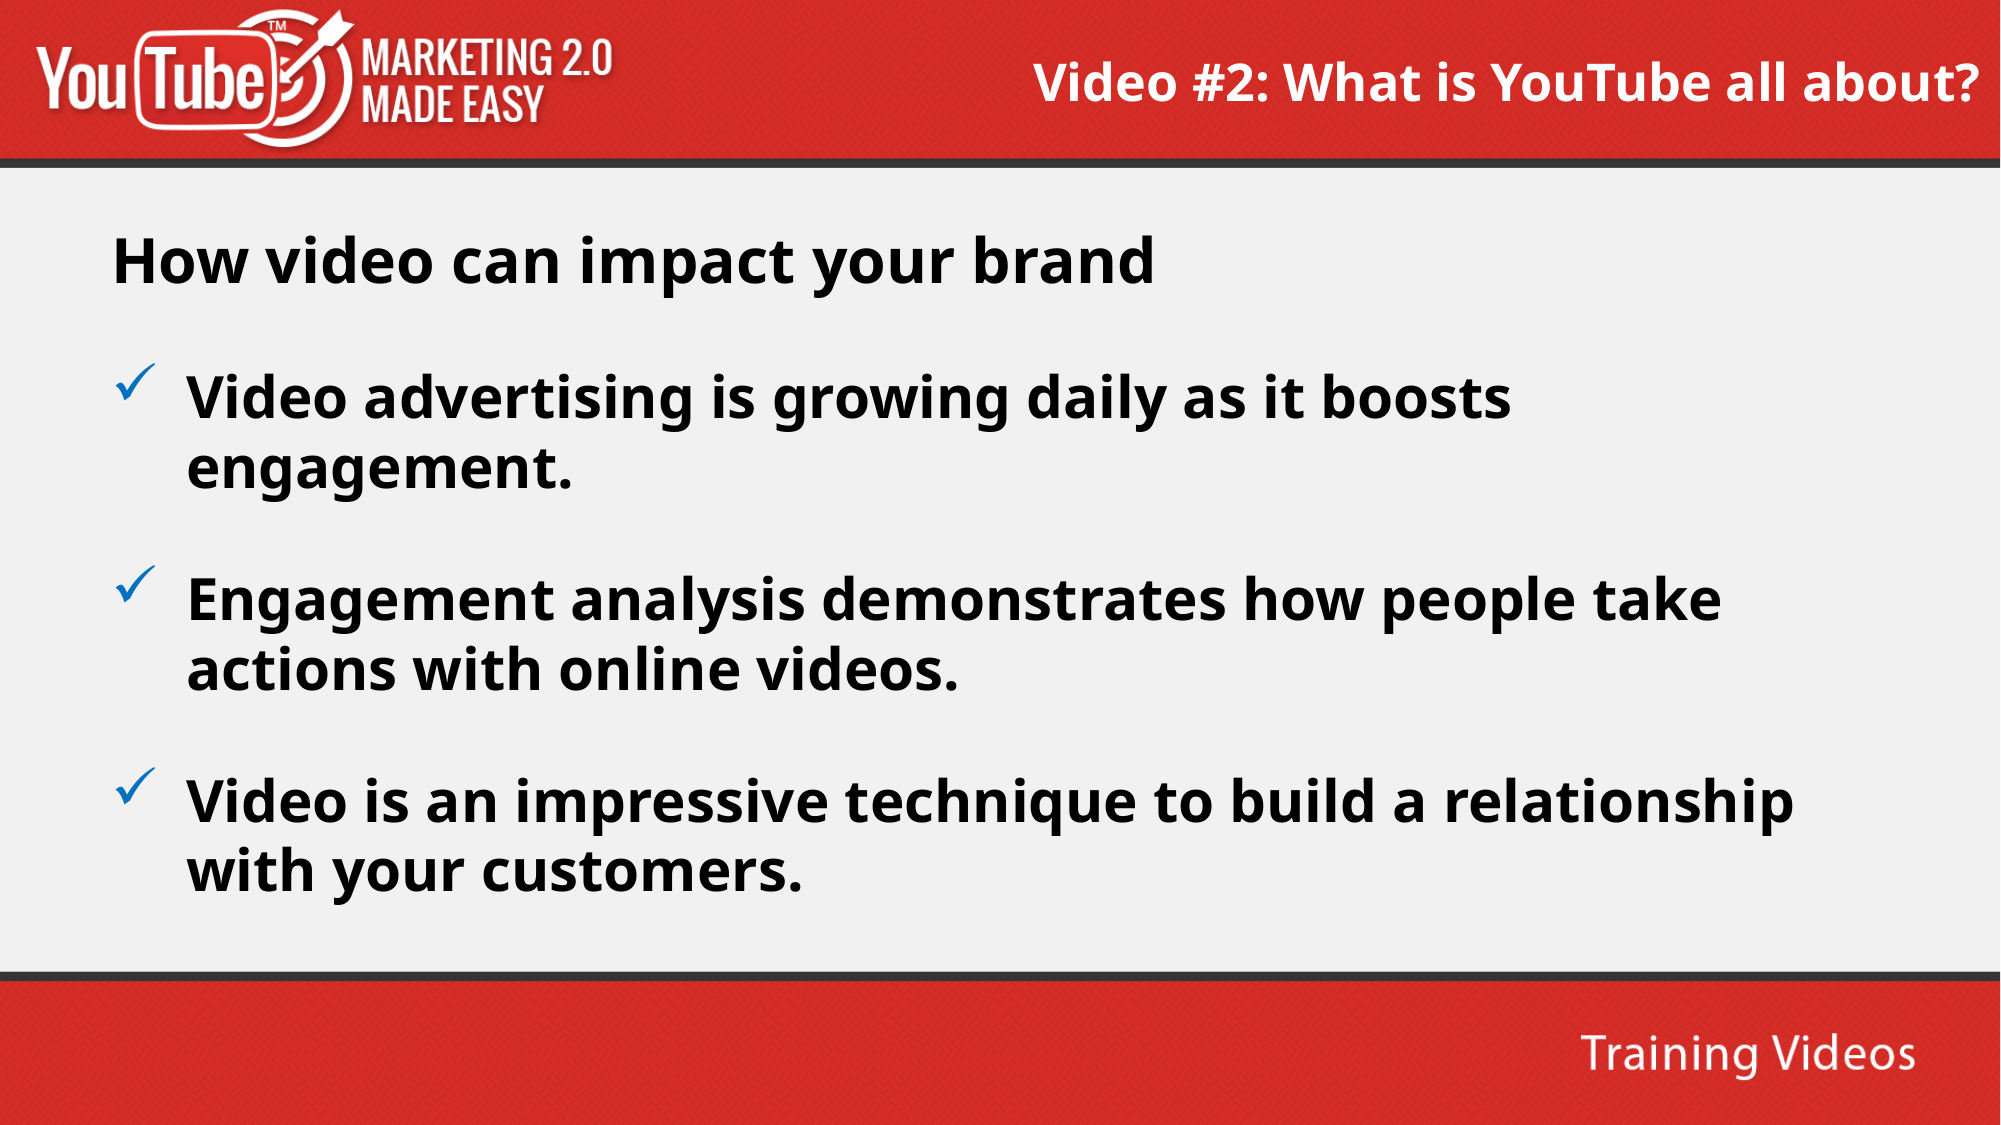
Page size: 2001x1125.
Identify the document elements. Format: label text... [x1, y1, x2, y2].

text_box Video is an impressive technique to build a relationship with your customers. [96, 756, 1894, 911]
text_box Video advertising is growing daily as it boosts engagement. [96, 352, 1851, 508]
text_box How video can impact your brand [96, 213, 1934, 304]
text_box Video #2: What is YouTube all about? [916, 41, 1996, 119]
text_box Engagement analysis demonstrates how people take actions with online videos. [96, 554, 1894, 710]
picture [0, 0, 2001, 1125]
